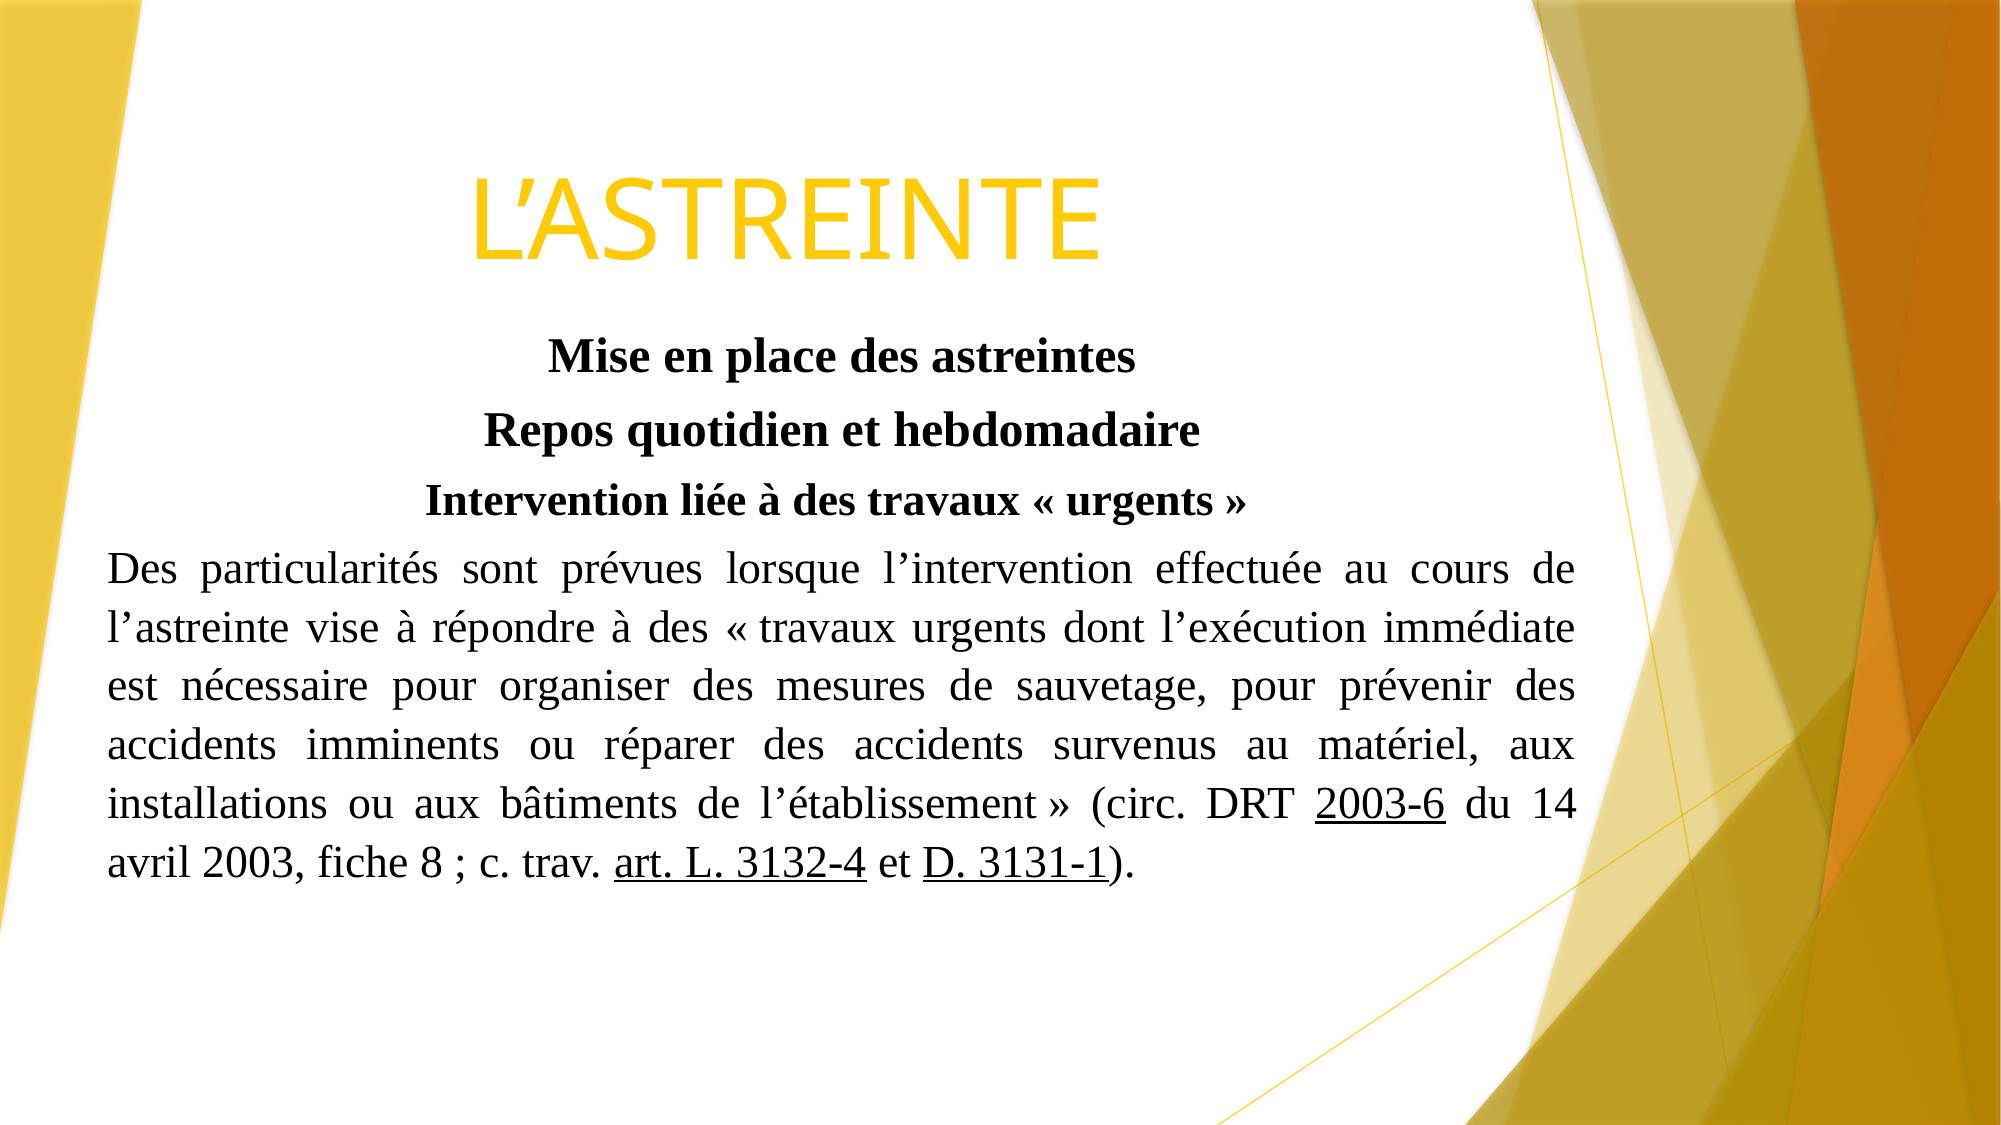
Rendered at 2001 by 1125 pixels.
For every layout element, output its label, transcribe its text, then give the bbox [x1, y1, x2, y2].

subtitle Mise en place des astreintes Repos quotidien et hebdomadaire Intervention liée à des travaux « urgents » Des particularités sont prévues lorsque l’intervention effectuée au cours de l’astreinte vise à répondre à des « travaux urgents dont l’exécution immédiate est nécessaire pour organiser des mesures de sauvetage, pour prévenir des accidents imminents ou réparer des accidents survenus au matériel, aux installations ou aux bâtiments de l’établissement » (circ. DRT 2003-6 du 14 avril 2003, fiche 8 ; c. trav. art. L. 3132-4 et D. 3131-1). [92, 289, 1593, 937]
title L’ASTREINTE [163, 19, 1438, 289]
